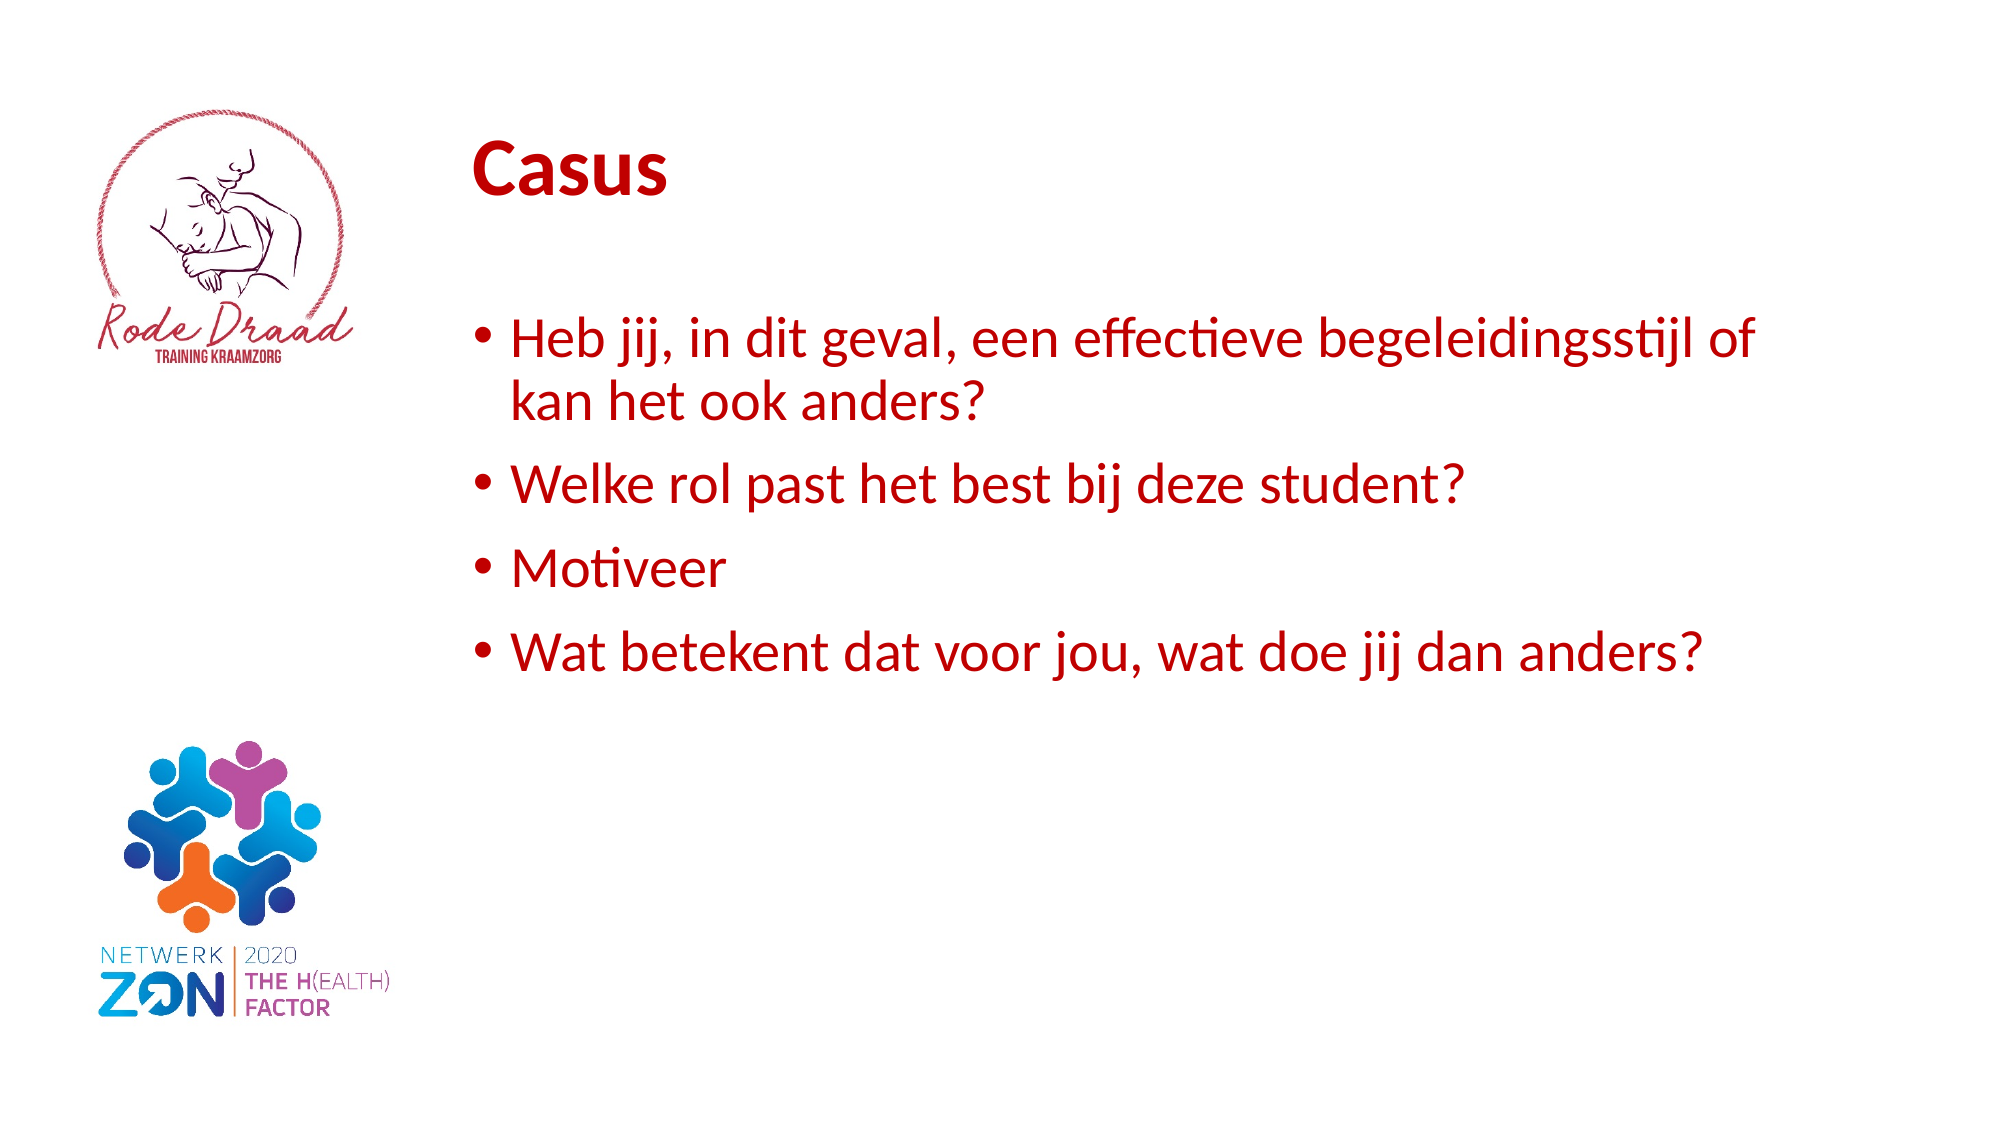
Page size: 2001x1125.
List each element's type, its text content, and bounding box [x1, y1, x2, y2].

picture [44, 697, 414, 1067]
list Heb jij, in dit geval, een effectieve begeleidingsstijl of kan het ook anders? Welke rol past het best bij deze student? Motiveer Wat betekent dat voor jou, wat doe jij dan anders? [457, 299, 1863, 1014]
picture [0, 75, 458, 415]
title Casus [457, 59, 1863, 278]
